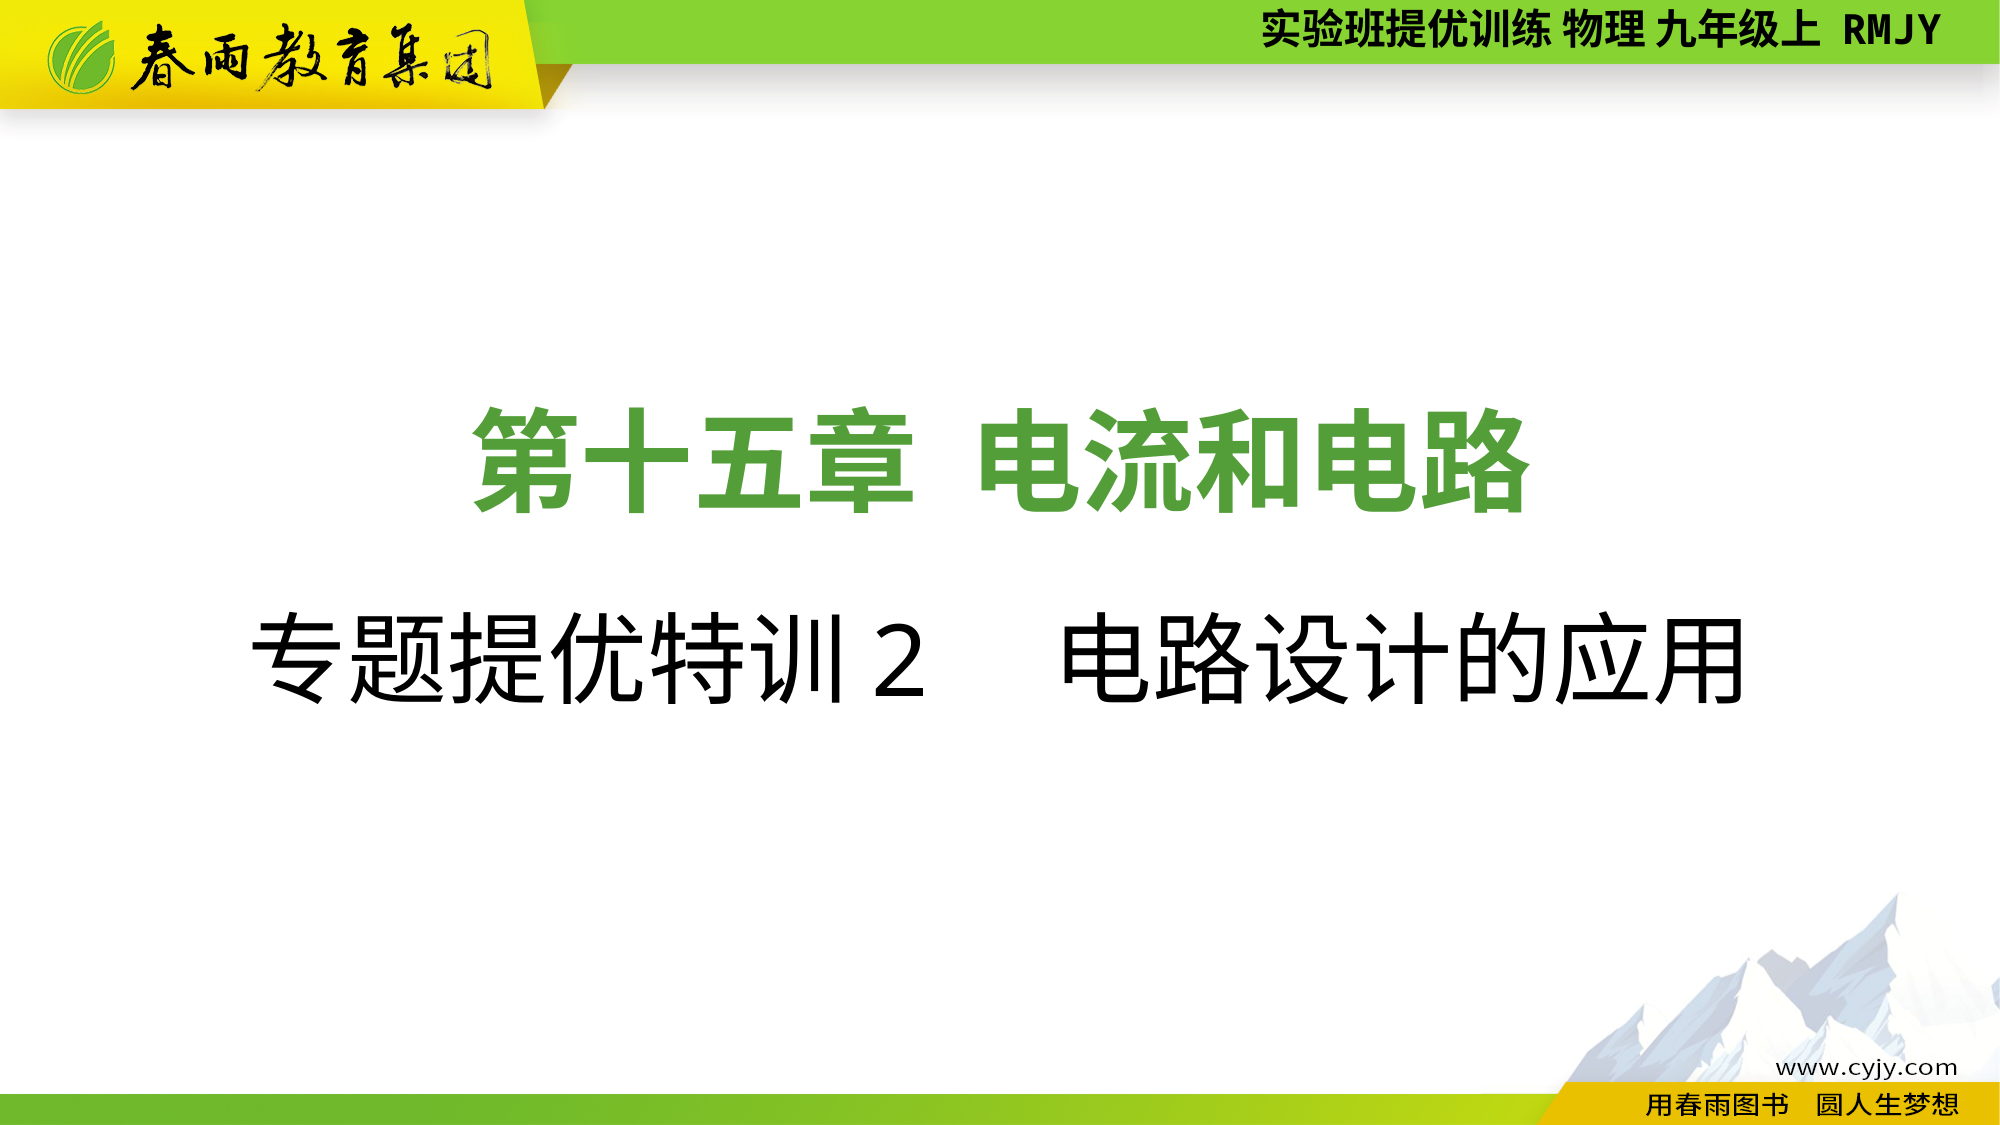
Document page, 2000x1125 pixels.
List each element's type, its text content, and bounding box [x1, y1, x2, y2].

text_box 专题提优特训2 电路设计的应用 [54, 528, 1946, 724]
text_box 第十五章 电流和电路 [54, 316, 1946, 528]
picture [0, 0, 2000, 1125]
